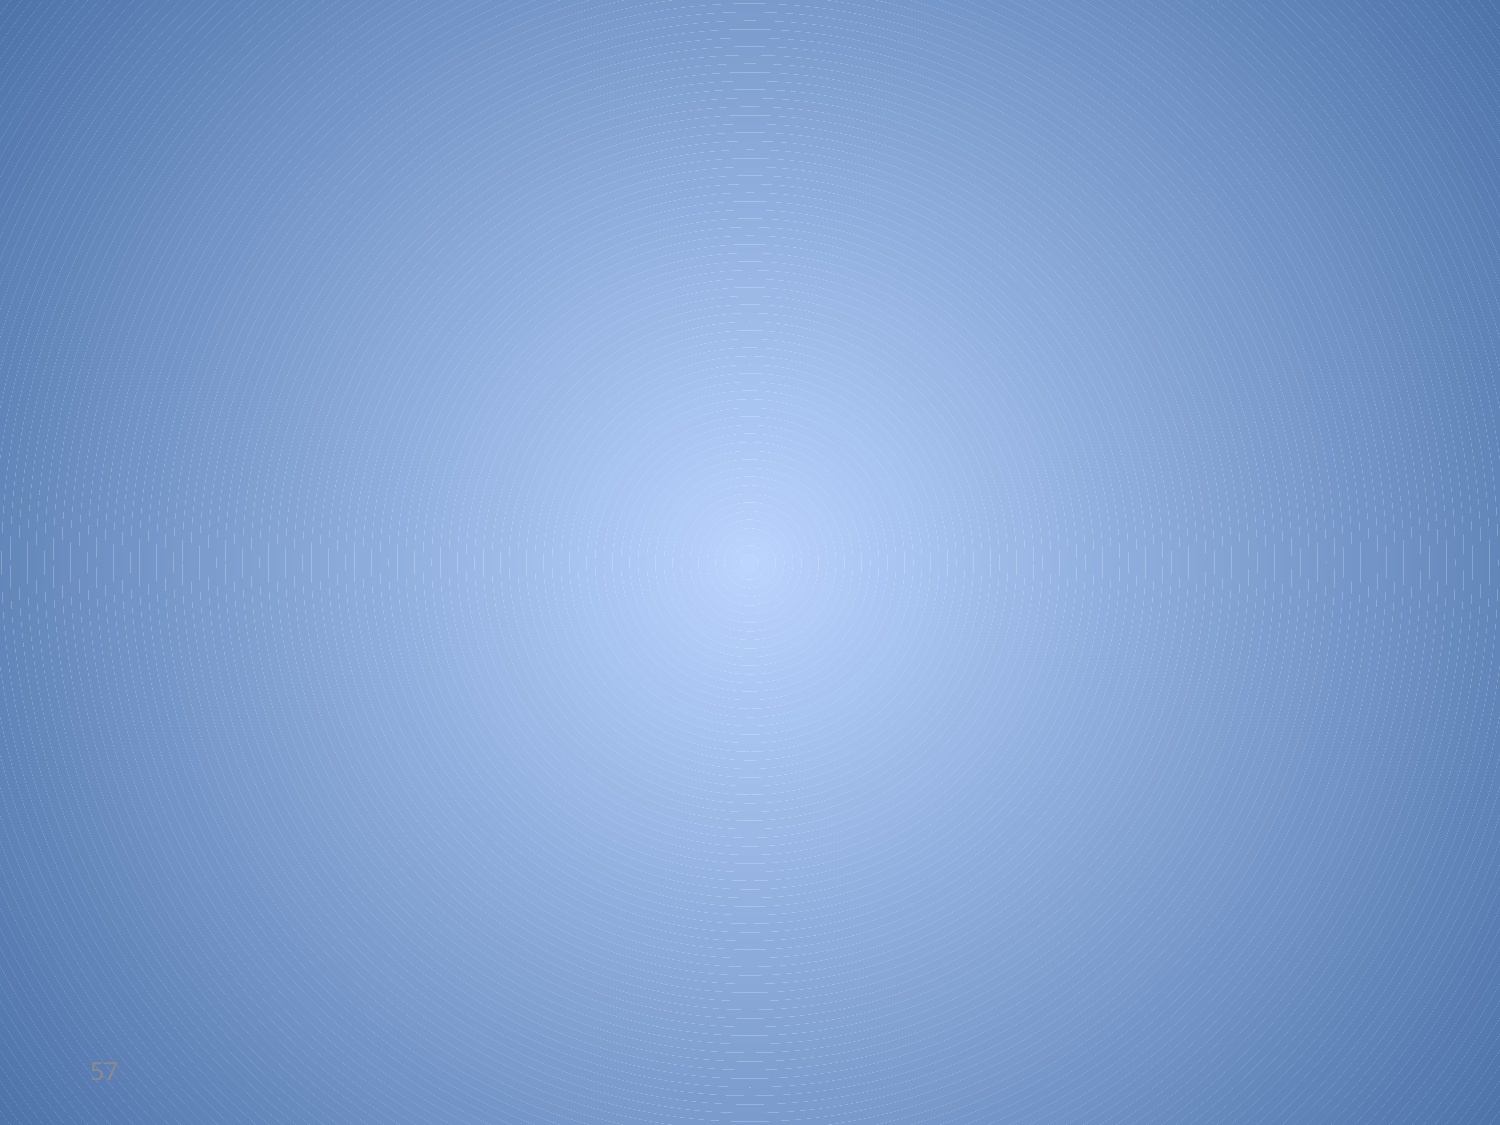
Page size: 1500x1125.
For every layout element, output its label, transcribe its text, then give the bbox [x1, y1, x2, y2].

slide_number 57 [75, 1042, 425, 1103]
